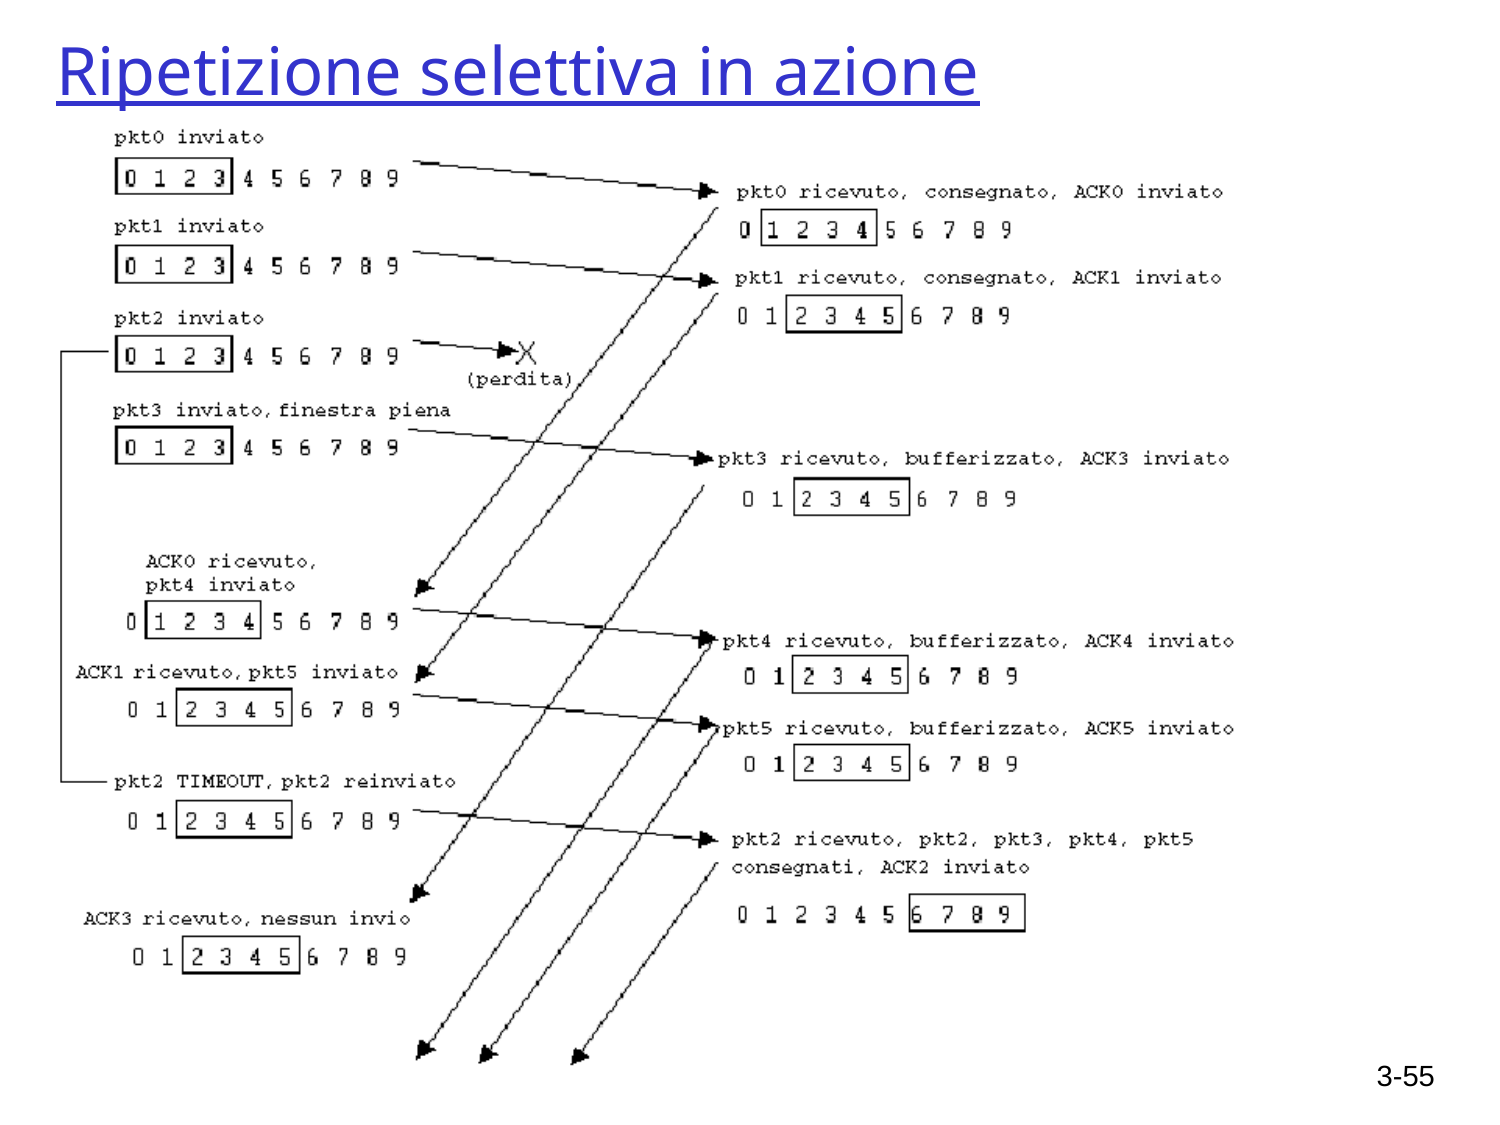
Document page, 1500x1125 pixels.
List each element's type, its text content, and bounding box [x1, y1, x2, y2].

picture [59, 117, 1235, 1084]
slide_number 3-55 [1338, 1049, 1451, 1125]
title Ripetizione selettiva in azione [40, 18, 1317, 120]
